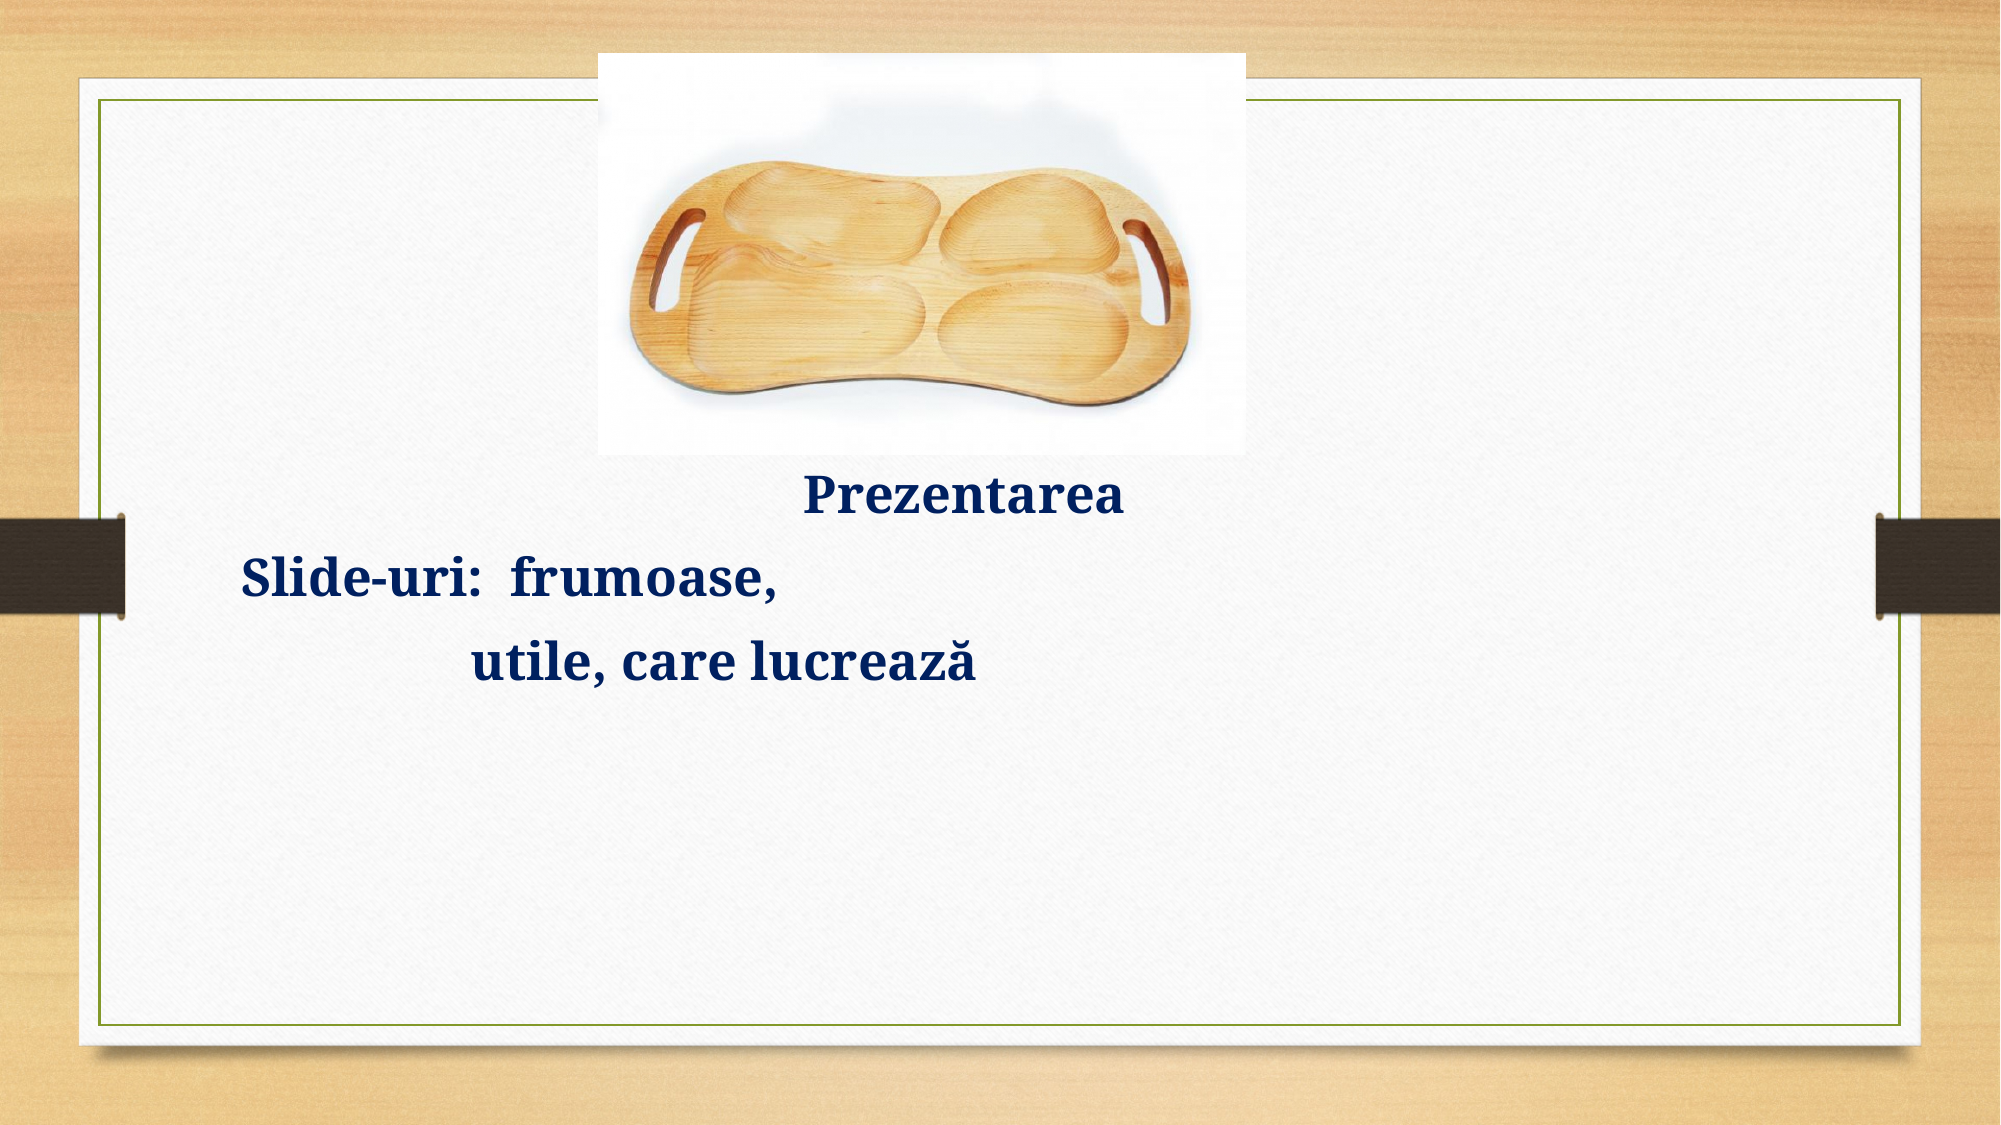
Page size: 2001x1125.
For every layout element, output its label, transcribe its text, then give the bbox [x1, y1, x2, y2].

text_box Prezentarea Slide-uri: frumoase, utile, care lucrează [226, 454, 1704, 1113]
picture [0, 0, 2001, 1125]
